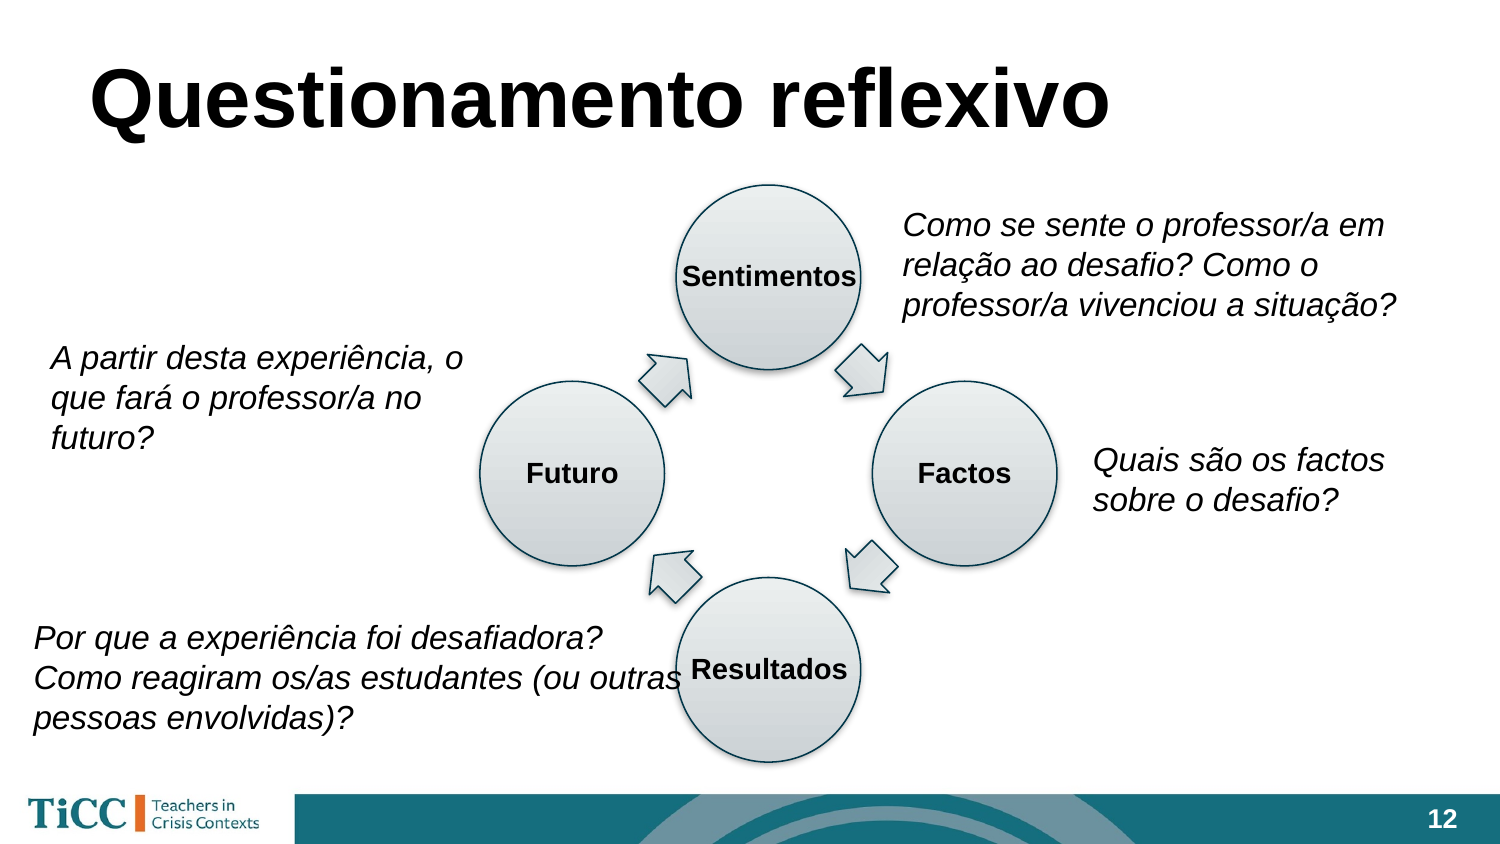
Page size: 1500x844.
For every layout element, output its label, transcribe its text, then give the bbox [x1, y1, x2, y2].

text_box A partir desta experiência, o que fará o professor/a no futuro? [35, 328, 474, 425]
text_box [479, 184, 1058, 763]
slide_number ‹#› [1382, 785, 1473, 844]
picture [0, 0, 1500, 844]
text_box Por que a experiência foi desafiadora? Como reagiram os/as estudantes (ou outras pessoas envolvidas)? [18, 608, 474, 745]
title Questionamento reflexivo [74, 0, 1425, 160]
text_box Como se sente o professor/a em relação ao desafio? Como o professor/a vivenciou a situação? [1062, 195, 1480, 346]
text_box Quais são os factos sobre o desafio? [1077, 430, 1425, 527]
